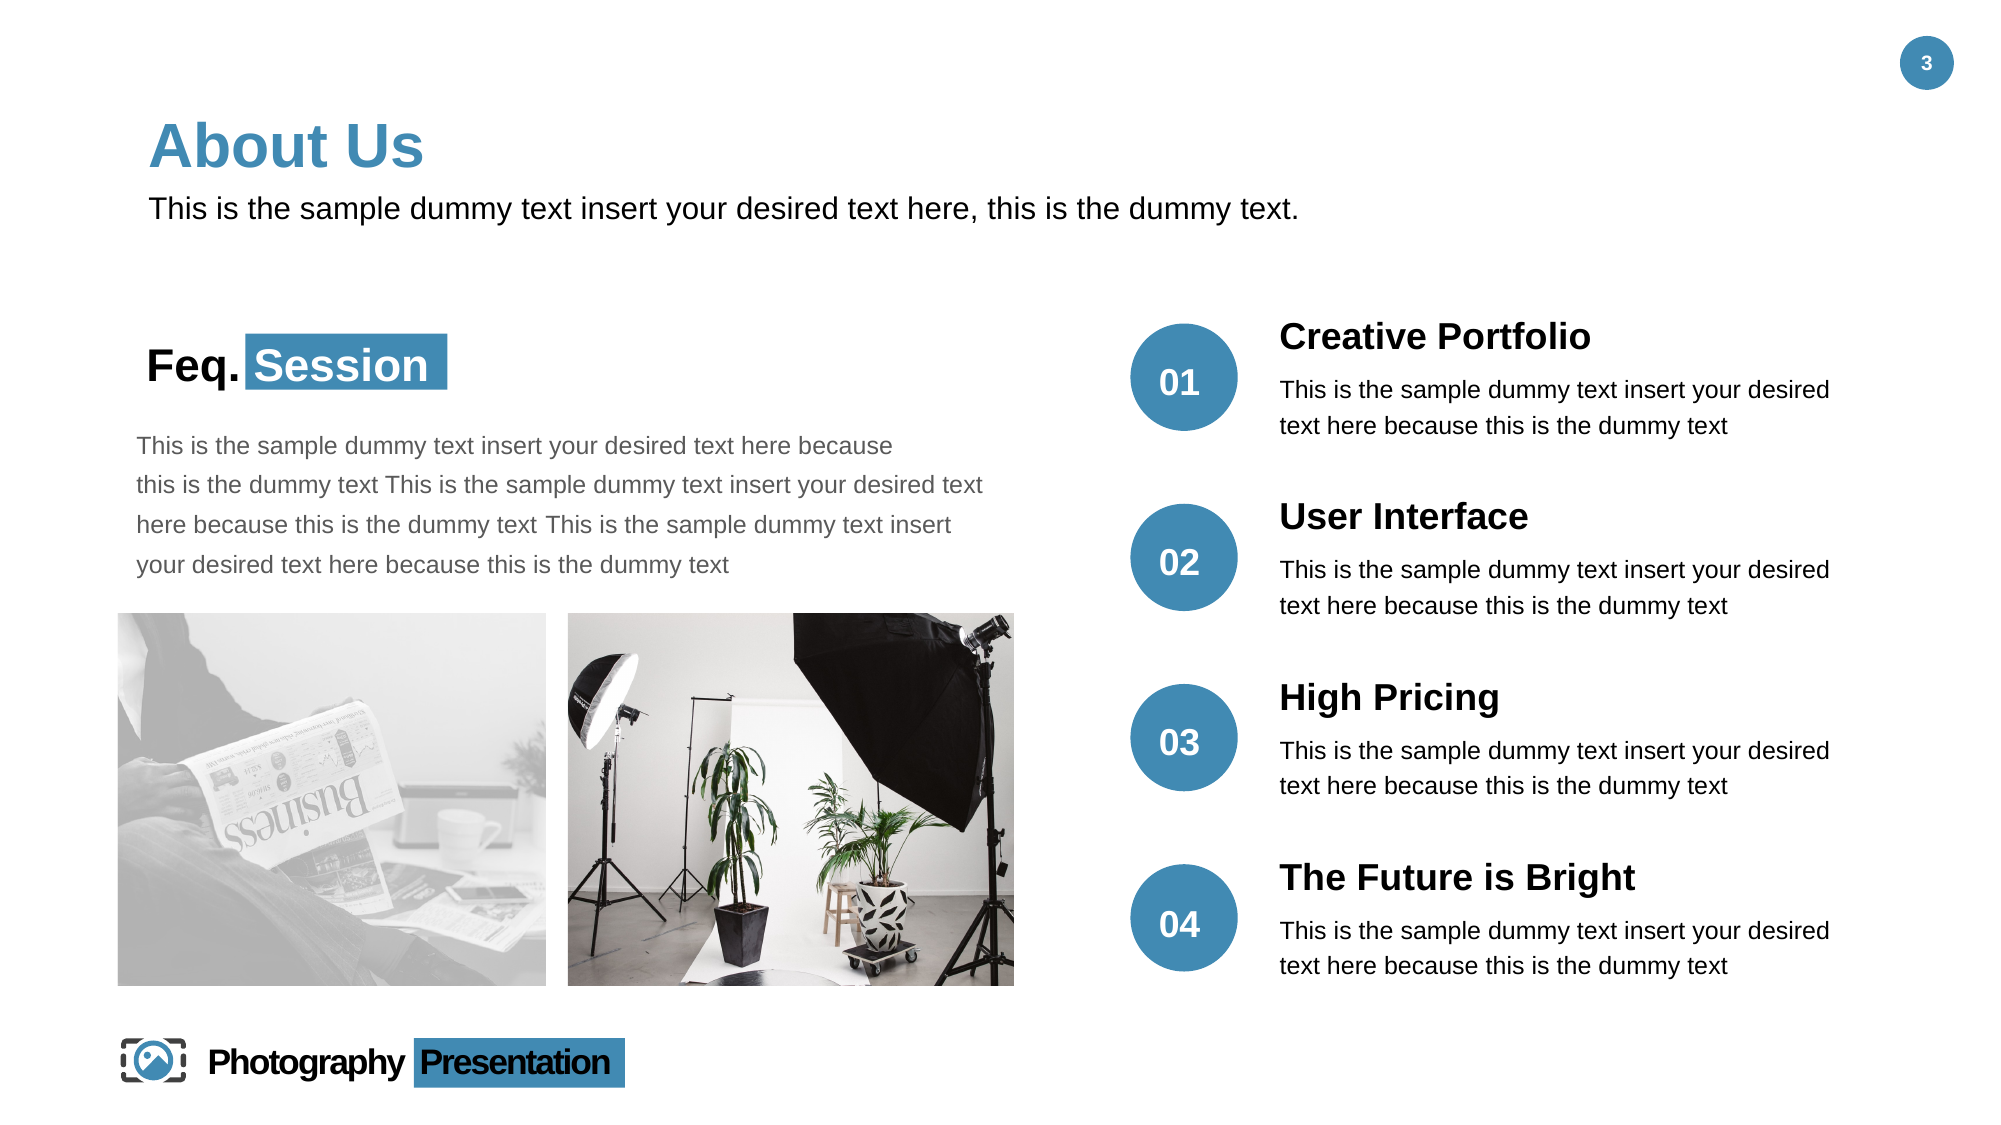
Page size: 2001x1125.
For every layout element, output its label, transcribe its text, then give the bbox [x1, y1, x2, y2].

picture [117, 613, 546, 986]
text_box [1129, 322, 1239, 432]
text_box [1129, 682, 1239, 793]
slide_number 3 [1896, 41, 1958, 90]
text_box This is the sample dummy text insert your desired text here, this is the dummy text. [133, 172, 1463, 233]
text_box 04 [1144, 887, 1225, 953]
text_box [1264, 304, 1852, 450]
text_box [1129, 502, 1239, 613]
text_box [1264, 484, 1852, 630]
text_box 02 [1144, 525, 1225, 591]
text_box 03 [1144, 705, 1225, 770]
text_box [1264, 665, 1852, 811]
text_box 01 [1144, 345, 1225, 410]
text_box [1129, 863, 1239, 973]
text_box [1264, 845, 1852, 991]
text_box Feq. Session [131, 324, 448, 398]
text_box This is the sample dummy text insert your desired text here because this is the dummy text This is the sample dummy text insert your desired text here because this is the dummy text This is the sample dummy text insert your desired text here because this is the dummy text [121, 412, 1010, 588]
picture [567, 613, 1014, 986]
text_box About Us [133, 97, 638, 188]
